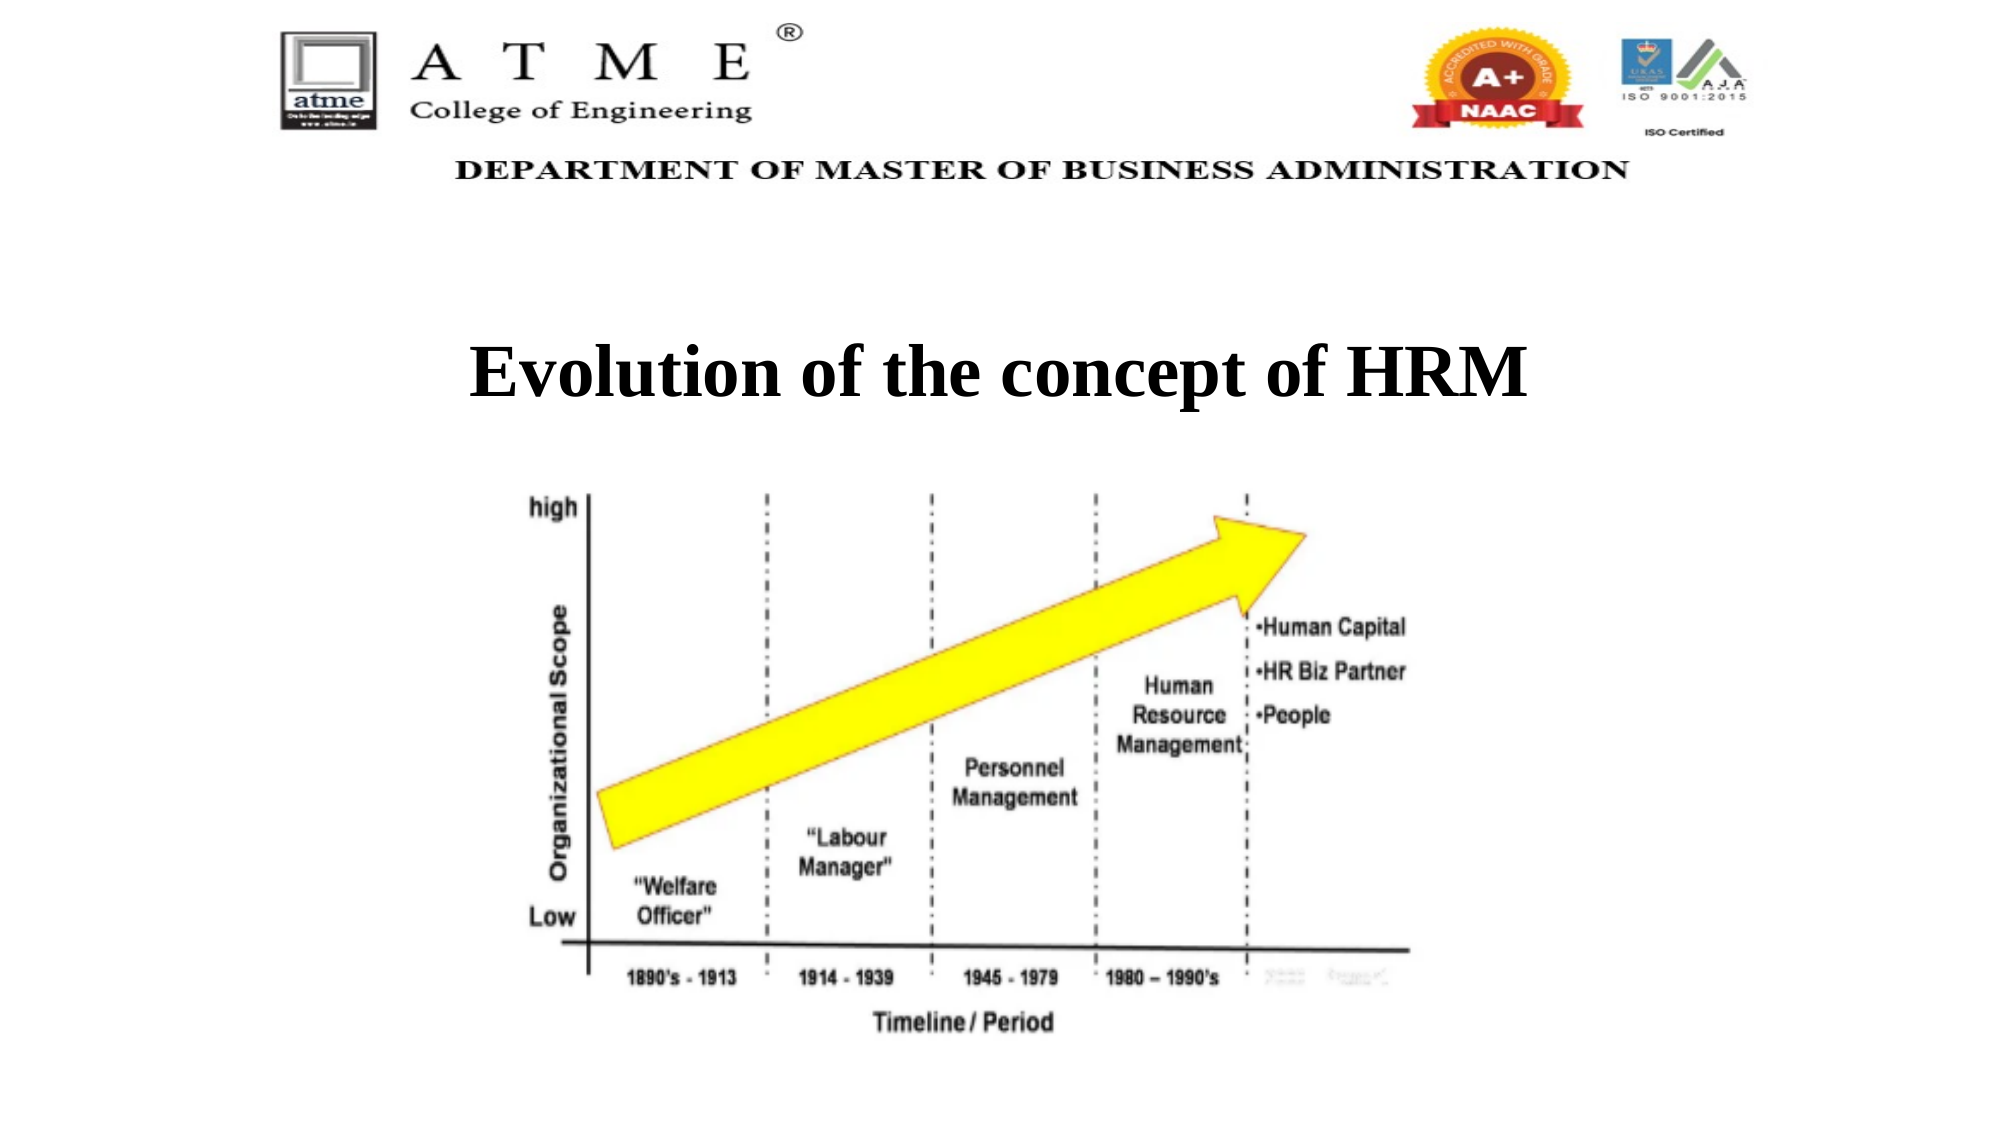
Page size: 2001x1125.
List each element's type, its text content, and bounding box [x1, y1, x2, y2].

picture [272, 22, 1802, 59]
title Evolution of the concept of HRM [137, 59, 1863, 686]
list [510, 463, 1490, 1066]
